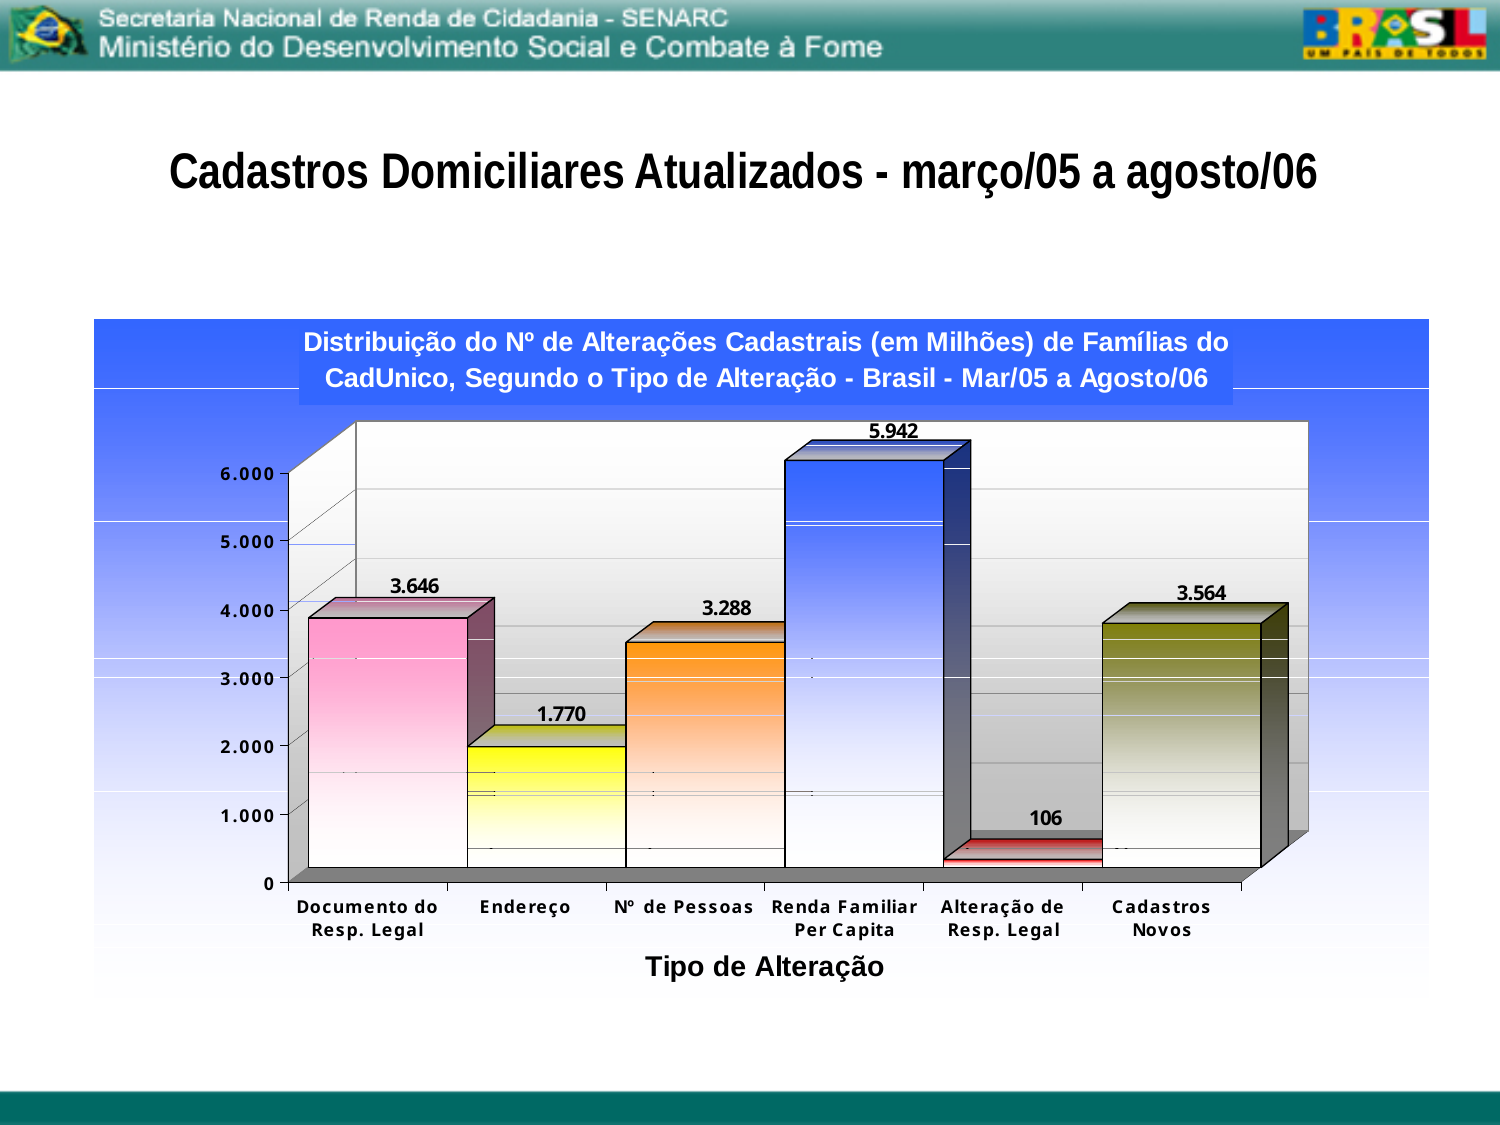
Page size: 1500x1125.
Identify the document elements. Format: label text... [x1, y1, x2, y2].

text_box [87, 312, 1438, 1008]
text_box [154, 1016, 1360, 1125]
picture [0, 0, 1500, 1125]
text_box Cadastros Domiciliares Atualizados - março/05 a agosto/06 [154, 124, 1430, 213]
